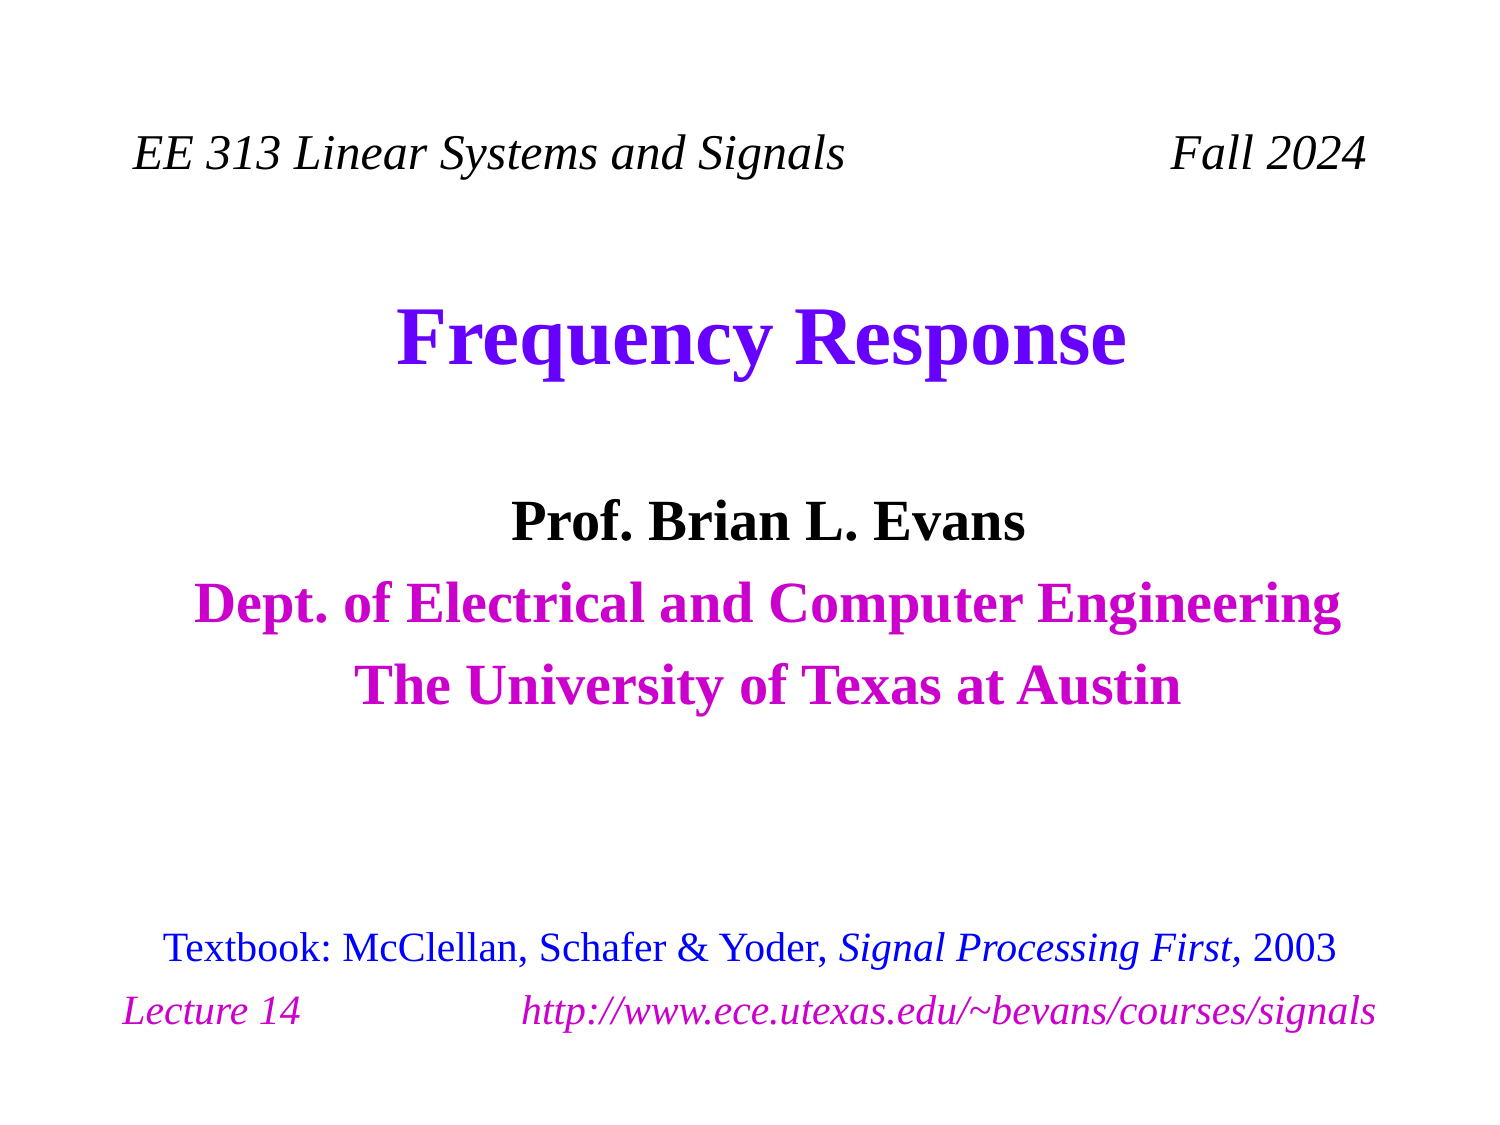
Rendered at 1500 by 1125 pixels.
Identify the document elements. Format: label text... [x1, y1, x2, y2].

text_box EE 313 Linear Systems and Signals Fall 2024 [0, 112, 1500, 188]
title Frequency Response [125, 237, 1400, 425]
text_box Textbook: McClellan, Schafer & Yoder, Signal Processing First, 2003 [0, 912, 1500, 978]
text_box Lecture 14 http://www.ece.utexas.edu/~bevans/courses/signals [0, 978, 1500, 1040]
subtitle Prof. Brian L. Evans Dept. of Electrical and Computer Engineering The University of Texas at Austin [137, 474, 1400, 763]
